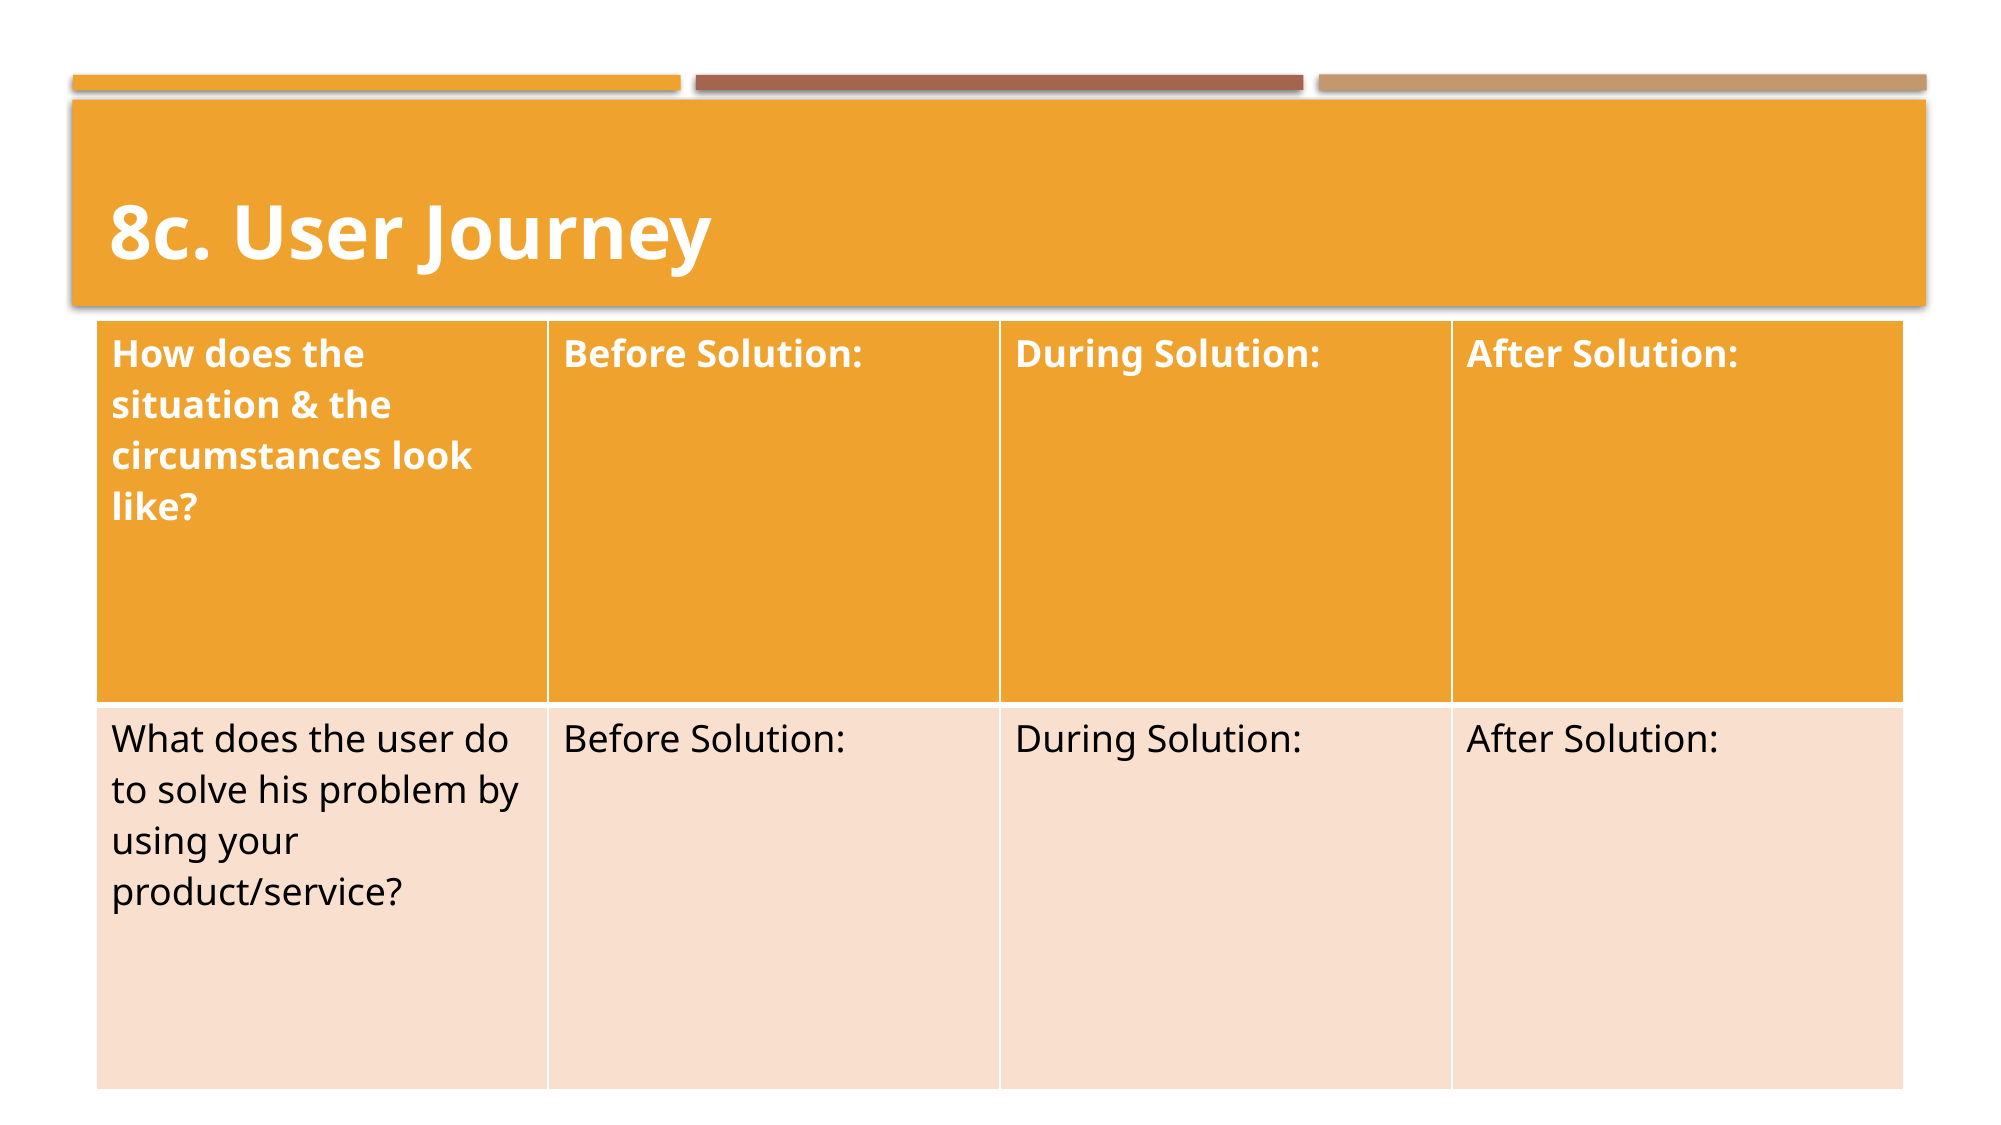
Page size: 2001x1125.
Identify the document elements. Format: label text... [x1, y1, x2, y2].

title 8c. User Journey [94, 119, 1904, 282]
table_header Before Solution: [549, 321, 999, 702]
table_cell During Solution: [1001, 708, 1451, 1089]
table_header How does the situation & the circumstances look like? [97, 321, 547, 702]
table_cell What does the user do to solve his problem by using your product/service? [97, 708, 547, 1089]
table_cell Before Solution: [549, 708, 999, 1089]
table_cell After Solution: [1453, 708, 1903, 1089]
table_header After Solution: [1453, 321, 1903, 702]
table_header During Solution: [1001, 321, 1451, 702]
